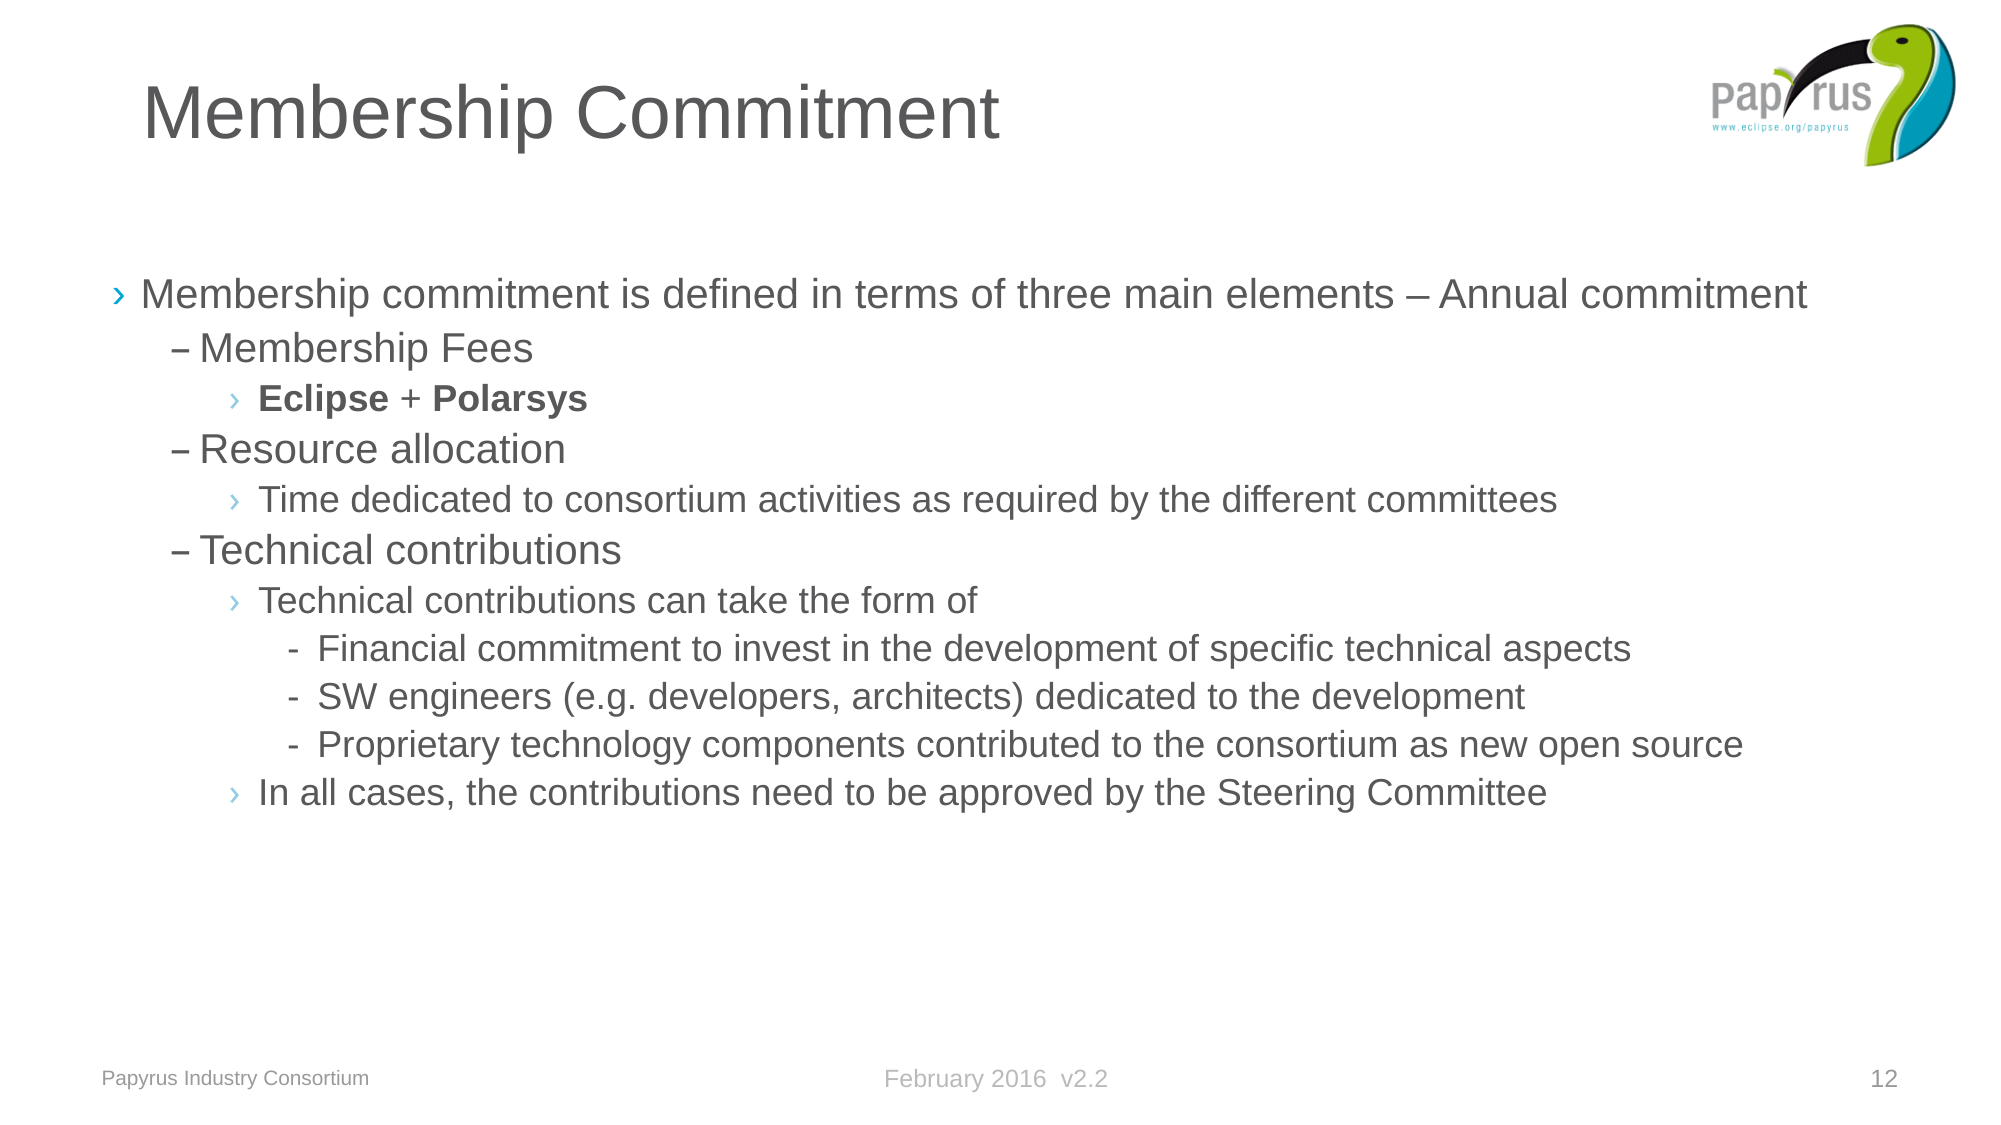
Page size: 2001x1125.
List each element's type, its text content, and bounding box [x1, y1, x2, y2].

footer Papyrus Industry Consortium [86, 1055, 494, 1099]
slide_number 12 [1765, 1055, 1914, 1099]
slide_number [766, 1055, 1234, 1099]
title Membership Commitment [130, 49, 1781, 188]
list Membership commitment is defined in terms of three main elements – Annual commitment Membership Fees Eclipse + Polarsys Resource allocation Time dedicated to consortium activities as required by the different committees Technical contributions Technical contributions can take the form of Financial commitment to invest in the development of specific technical aspects SW engineers (e.g. developers, architects) dedicated to the development Proprietary technology components contributed to the consortium as new open source In all cases, the contributions need to be approved by the Steering Committee [99, 272, 1905, 1078]
picture [1703, 0, 1965, 225]
